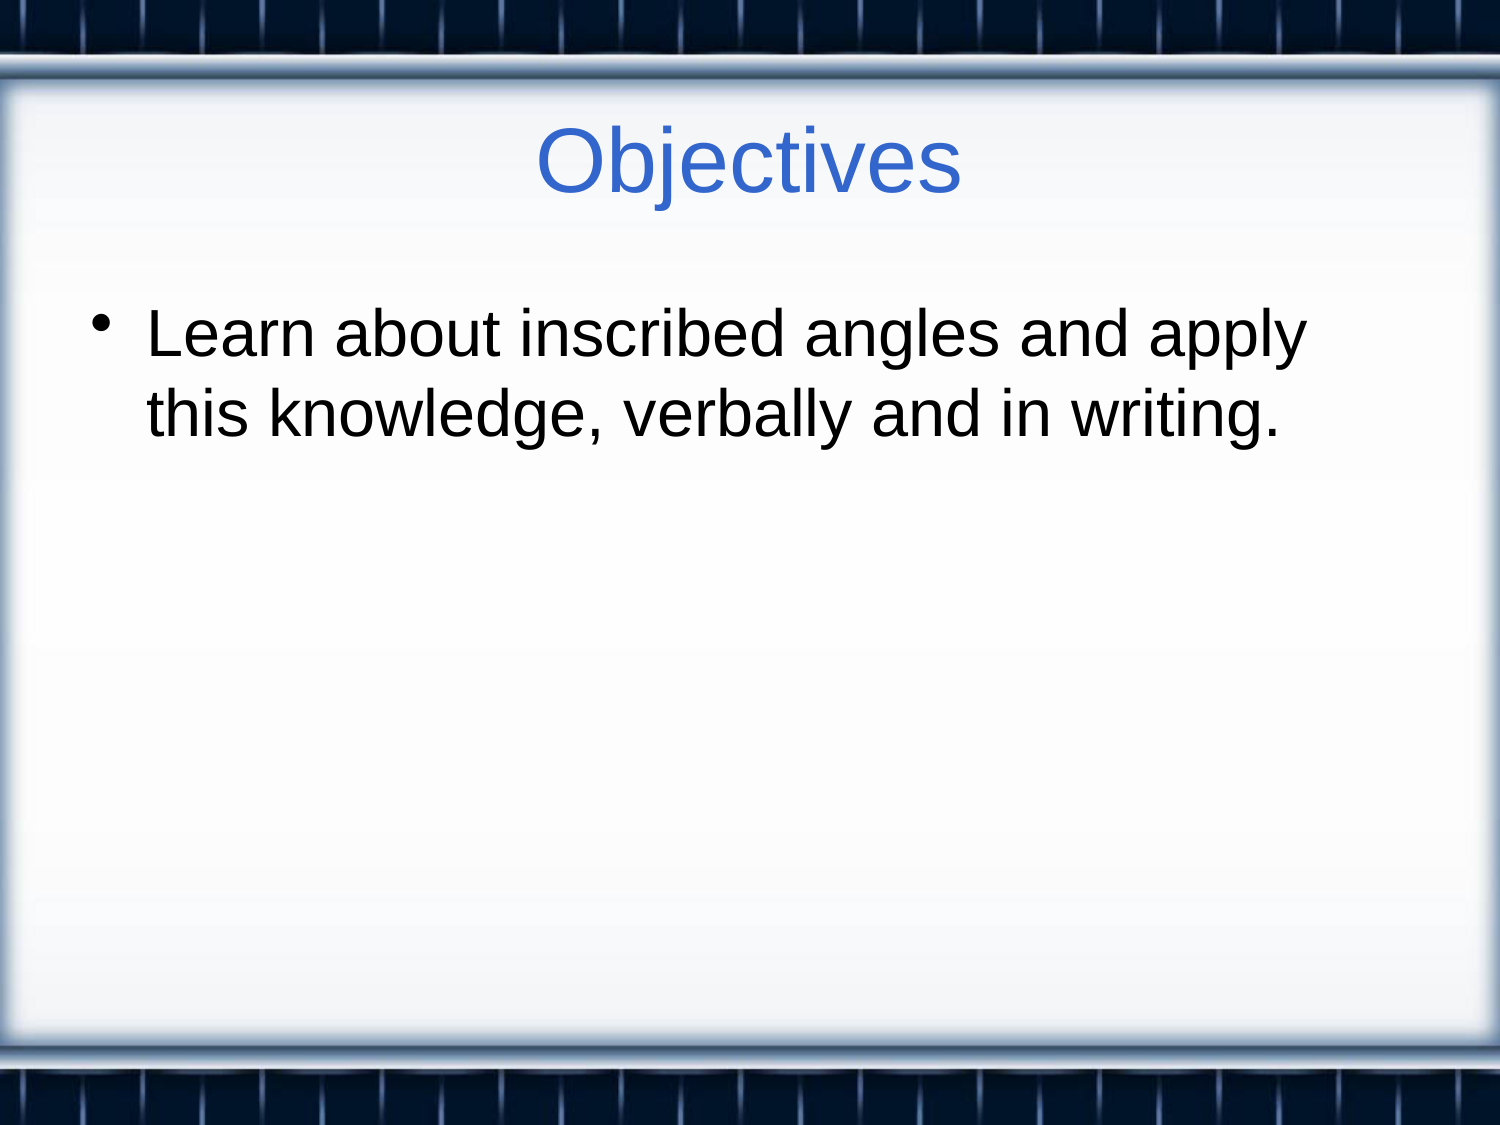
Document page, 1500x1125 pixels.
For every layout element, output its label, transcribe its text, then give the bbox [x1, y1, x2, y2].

list Learn about inscribed angles and apply this knowledge, verbally and in writing. [74, 282, 1426, 1026]
title Objectives [74, 62, 1426, 251]
picture [0, 0, 1500, 1125]
